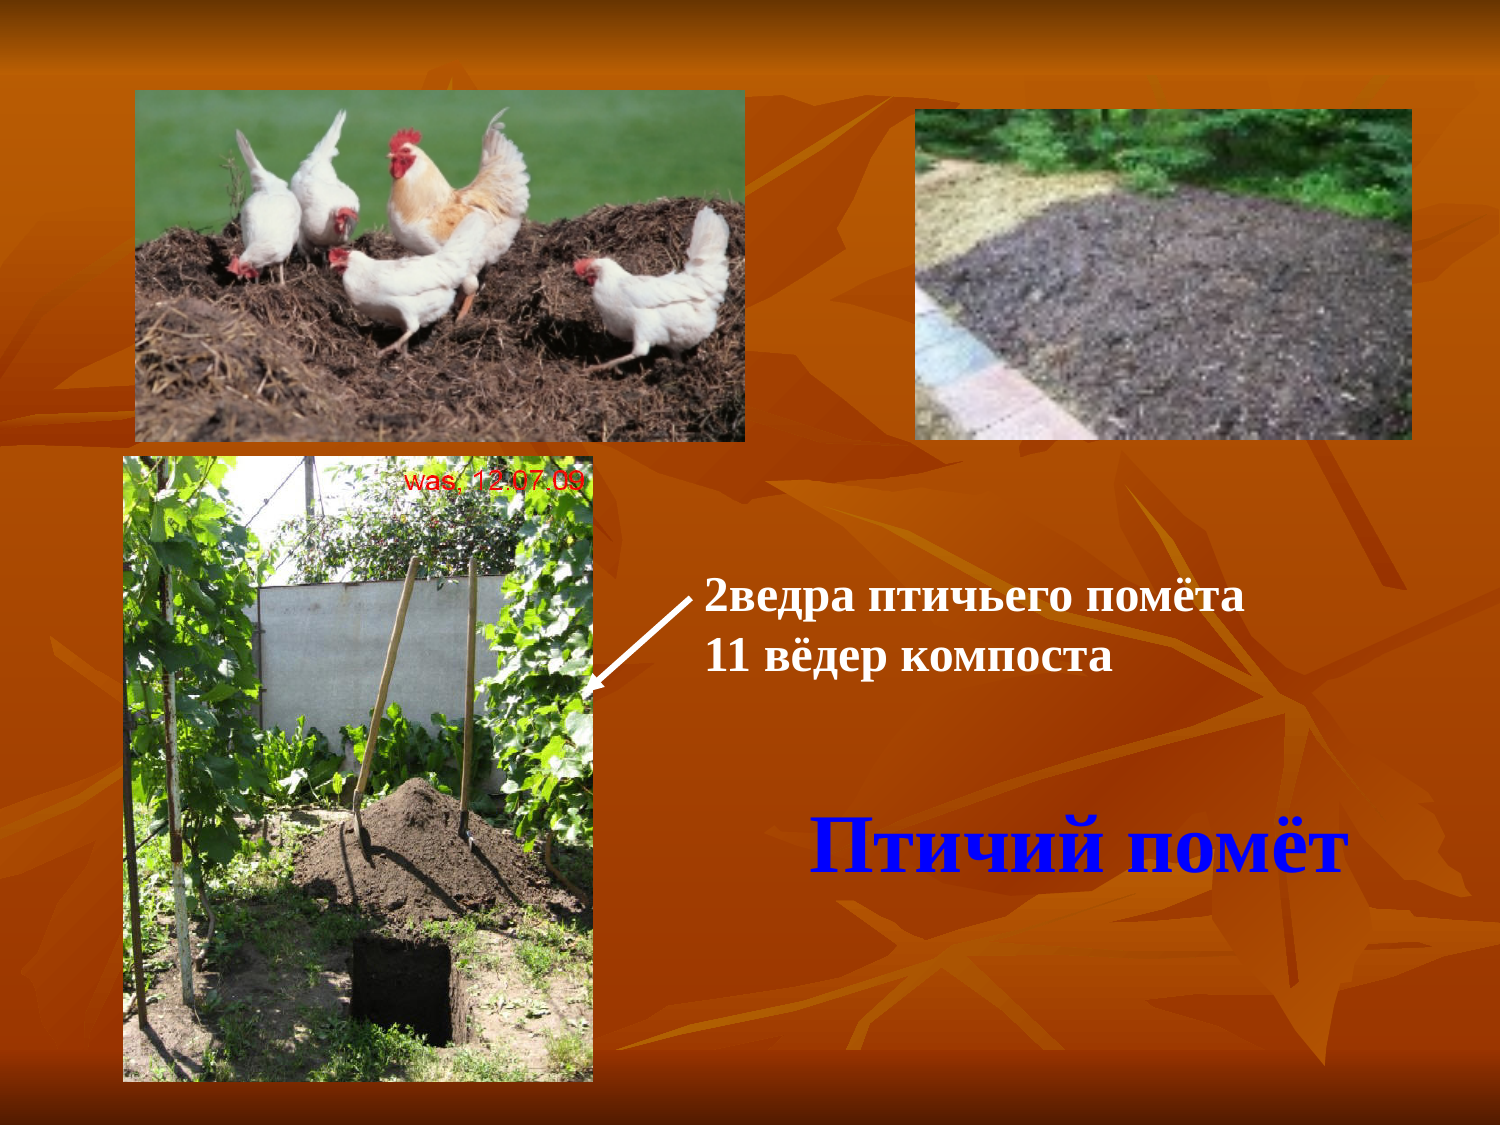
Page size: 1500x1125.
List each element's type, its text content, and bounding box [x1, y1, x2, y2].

picture [123, 455, 593, 1082]
picture [915, 109, 1412, 440]
picture [135, 89, 746, 442]
text_box Птичий помёт [794, 781, 1365, 897]
text_box 2ведра птичьего помёта 11 вёдер компоста [689, 553, 1261, 689]
